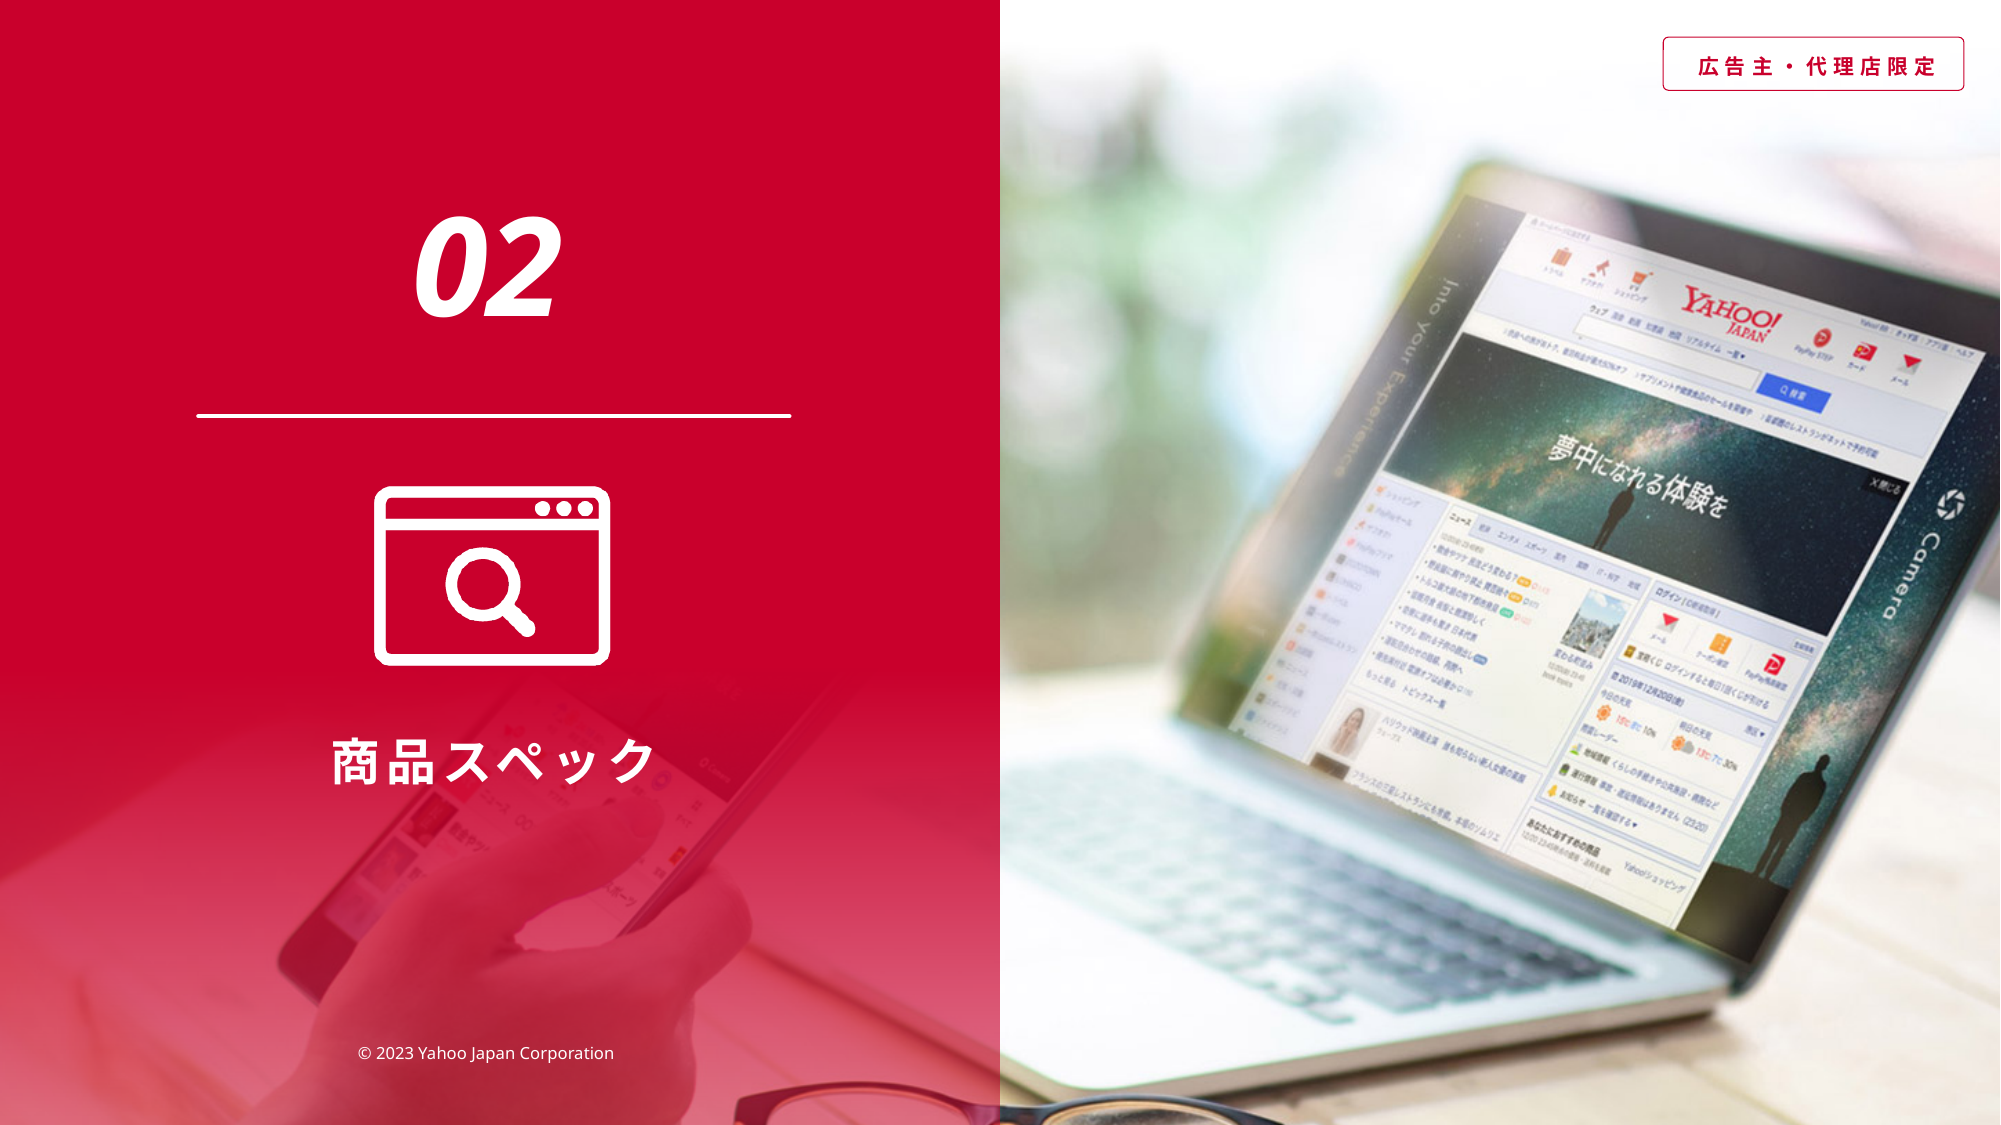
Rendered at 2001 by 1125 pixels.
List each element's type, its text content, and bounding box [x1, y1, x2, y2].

picture [361, 454, 622, 696]
list 02 [397, 171, 587, 346]
picture [1000, 0, 2000, 1125]
list 商品スペック [198, 723, 790, 956]
